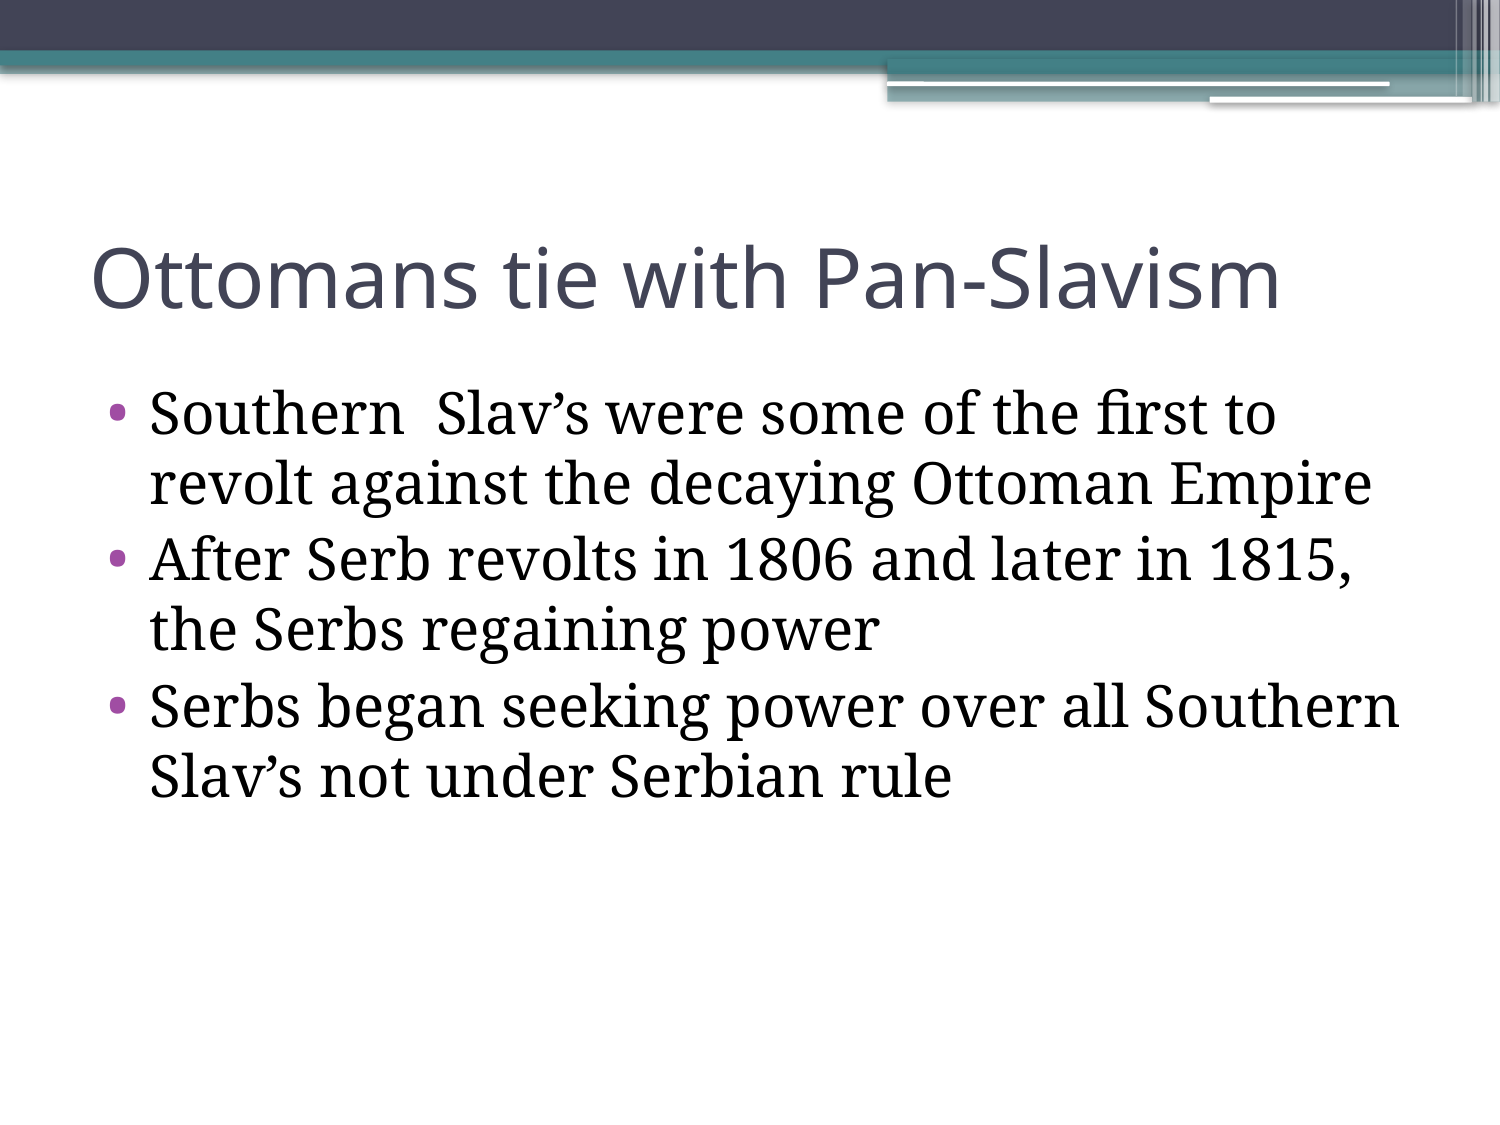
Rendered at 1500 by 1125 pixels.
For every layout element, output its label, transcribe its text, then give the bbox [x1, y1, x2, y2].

title Ottomans tie with Pan-Slavism [75, 187, 1425, 363]
list Southern Slav’s were some of the first to revolt against the decaying Ottoman Empire After Serb revolts in 1806 and later in 1815, the Serbs regaining power Serbs began seeking power over all Southern Slav’s not under Serbian rule [75, 368, 1425, 1079]
